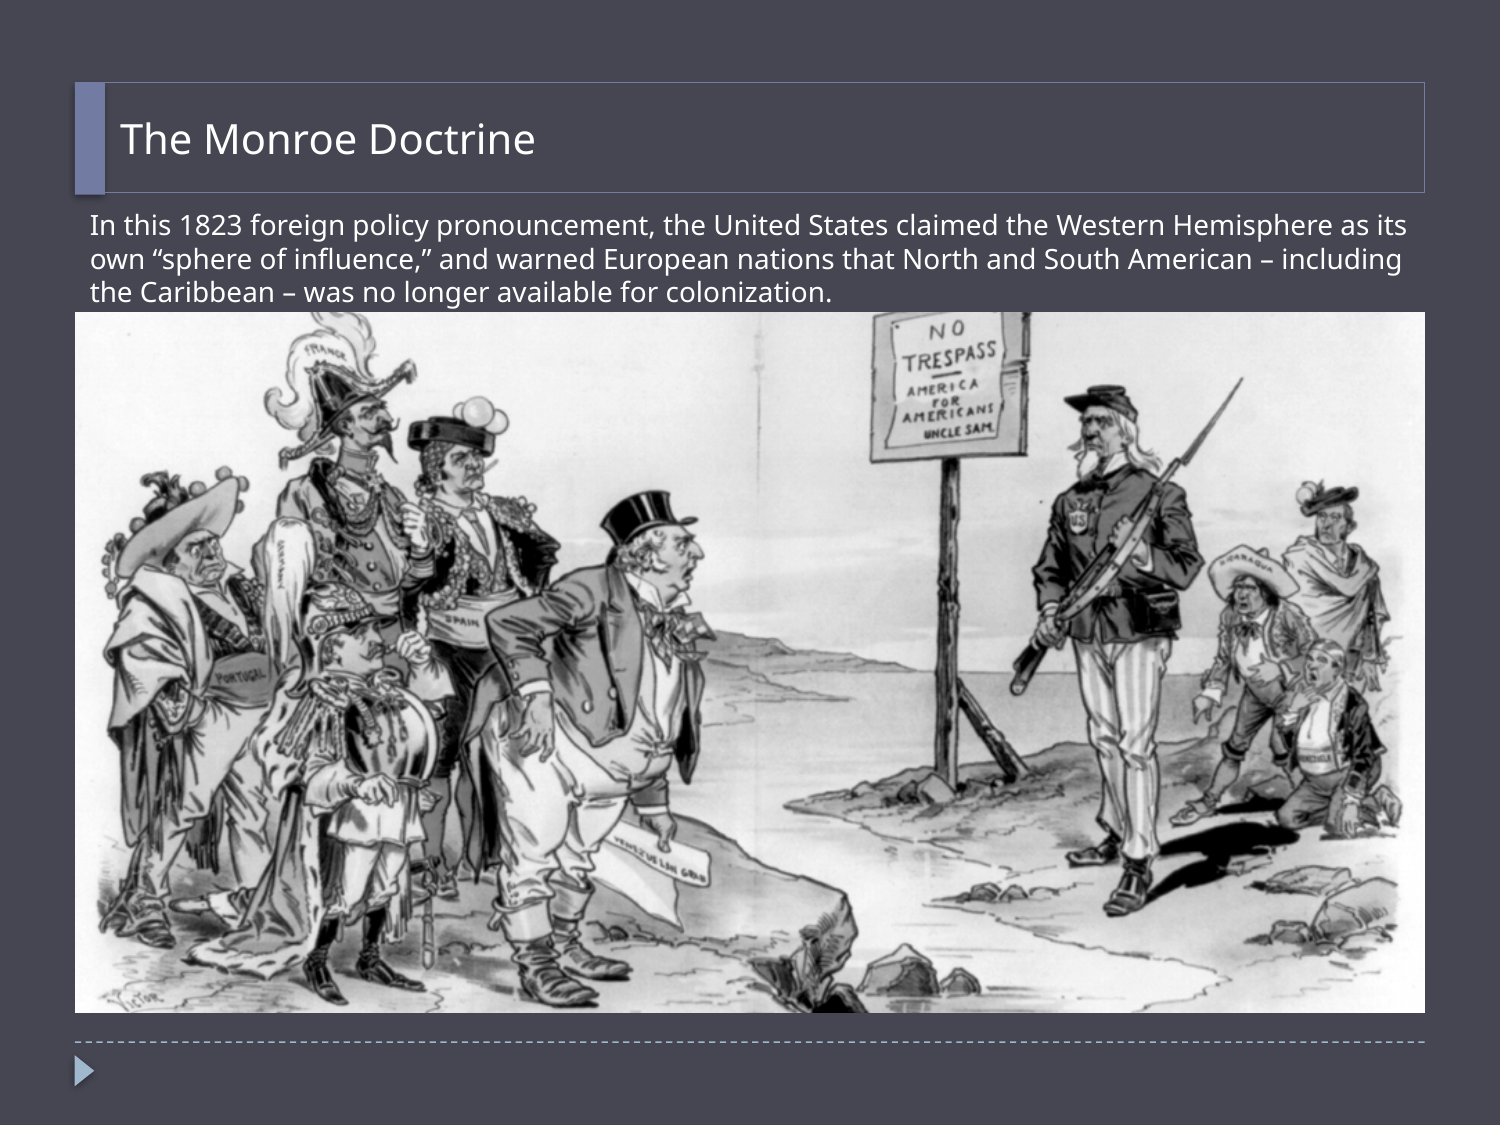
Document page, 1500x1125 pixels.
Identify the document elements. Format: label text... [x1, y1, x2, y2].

list In this 1823 foreign policy pronouncement, the United States claimed the Western Hemisphere as its own “sphere of influence,” and warned European nations that North and South American – including the Caribbean – was no longer available for colonization. [75, 200, 1425, 312]
picture [74, 312, 1426, 1014]
title The Monroe Doctrine [75, 82, 1425, 193]
